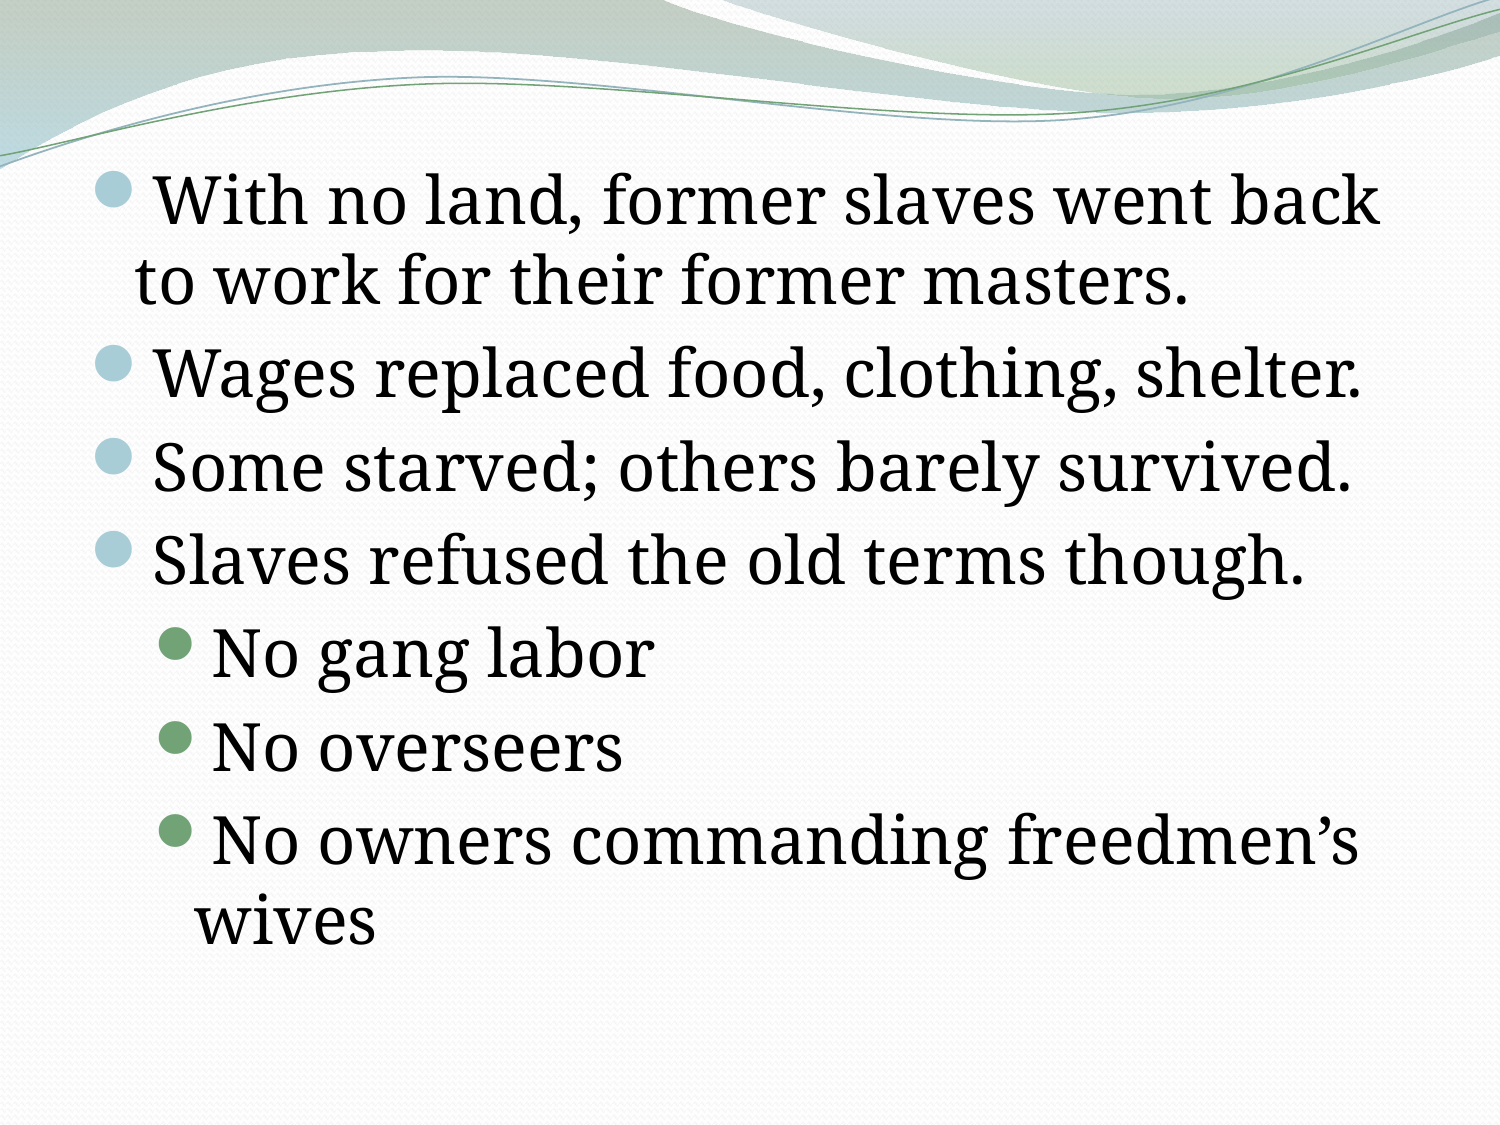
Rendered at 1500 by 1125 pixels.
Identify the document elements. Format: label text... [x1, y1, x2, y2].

list With no land, former slaves went back to work for their former masters. Wages replaced food, clothing, shelter. Some starved; others barely survived. Slaves refused the old terms though. No gang labor No overseers No owners commanding freedmen’s wives [75, 149, 1425, 1038]
